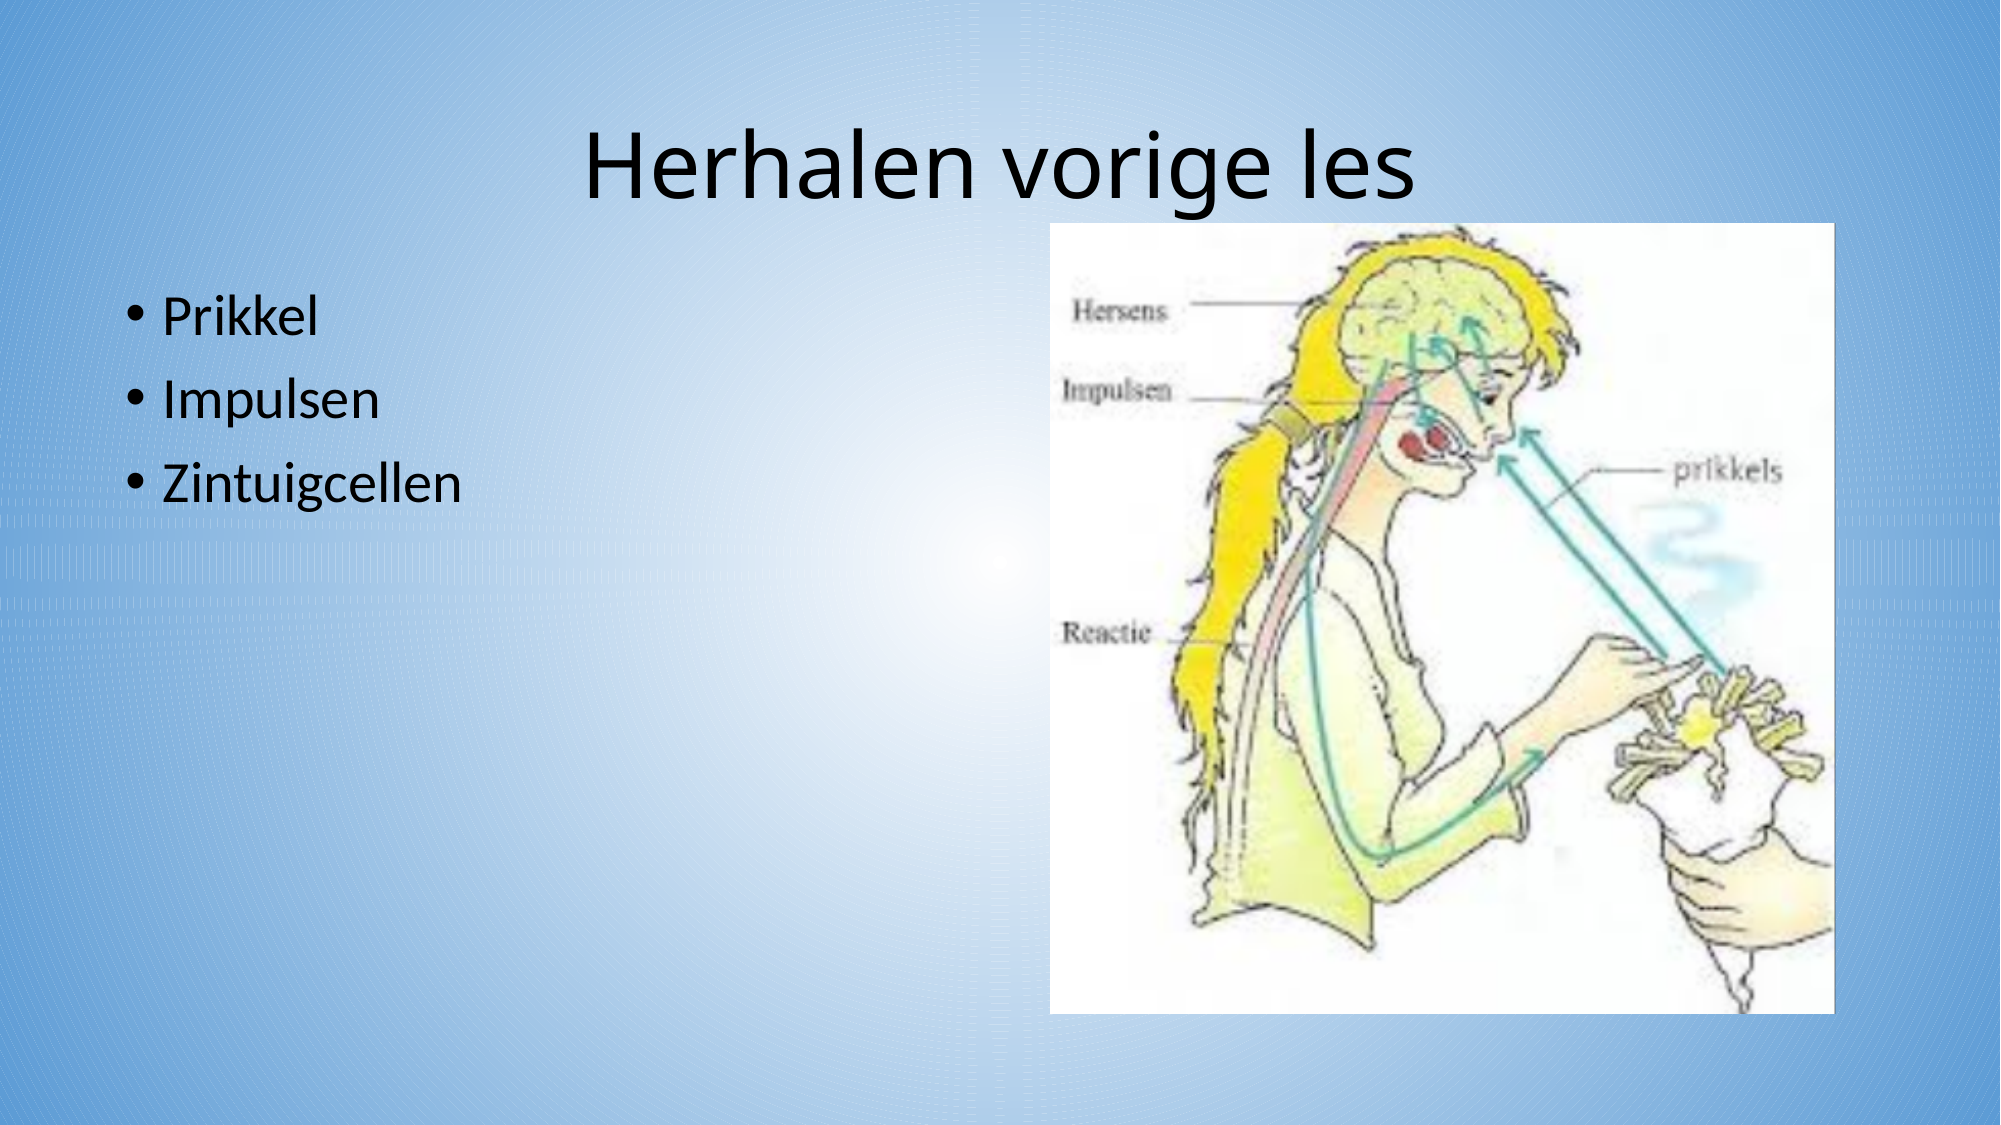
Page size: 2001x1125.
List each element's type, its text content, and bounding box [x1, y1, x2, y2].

list Prikkel Impulsen Zintuigcellen [110, 277, 1049, 992]
picture [1049, 223, 1836, 1014]
title Herhalen vorige les [137, 59, 1863, 278]
